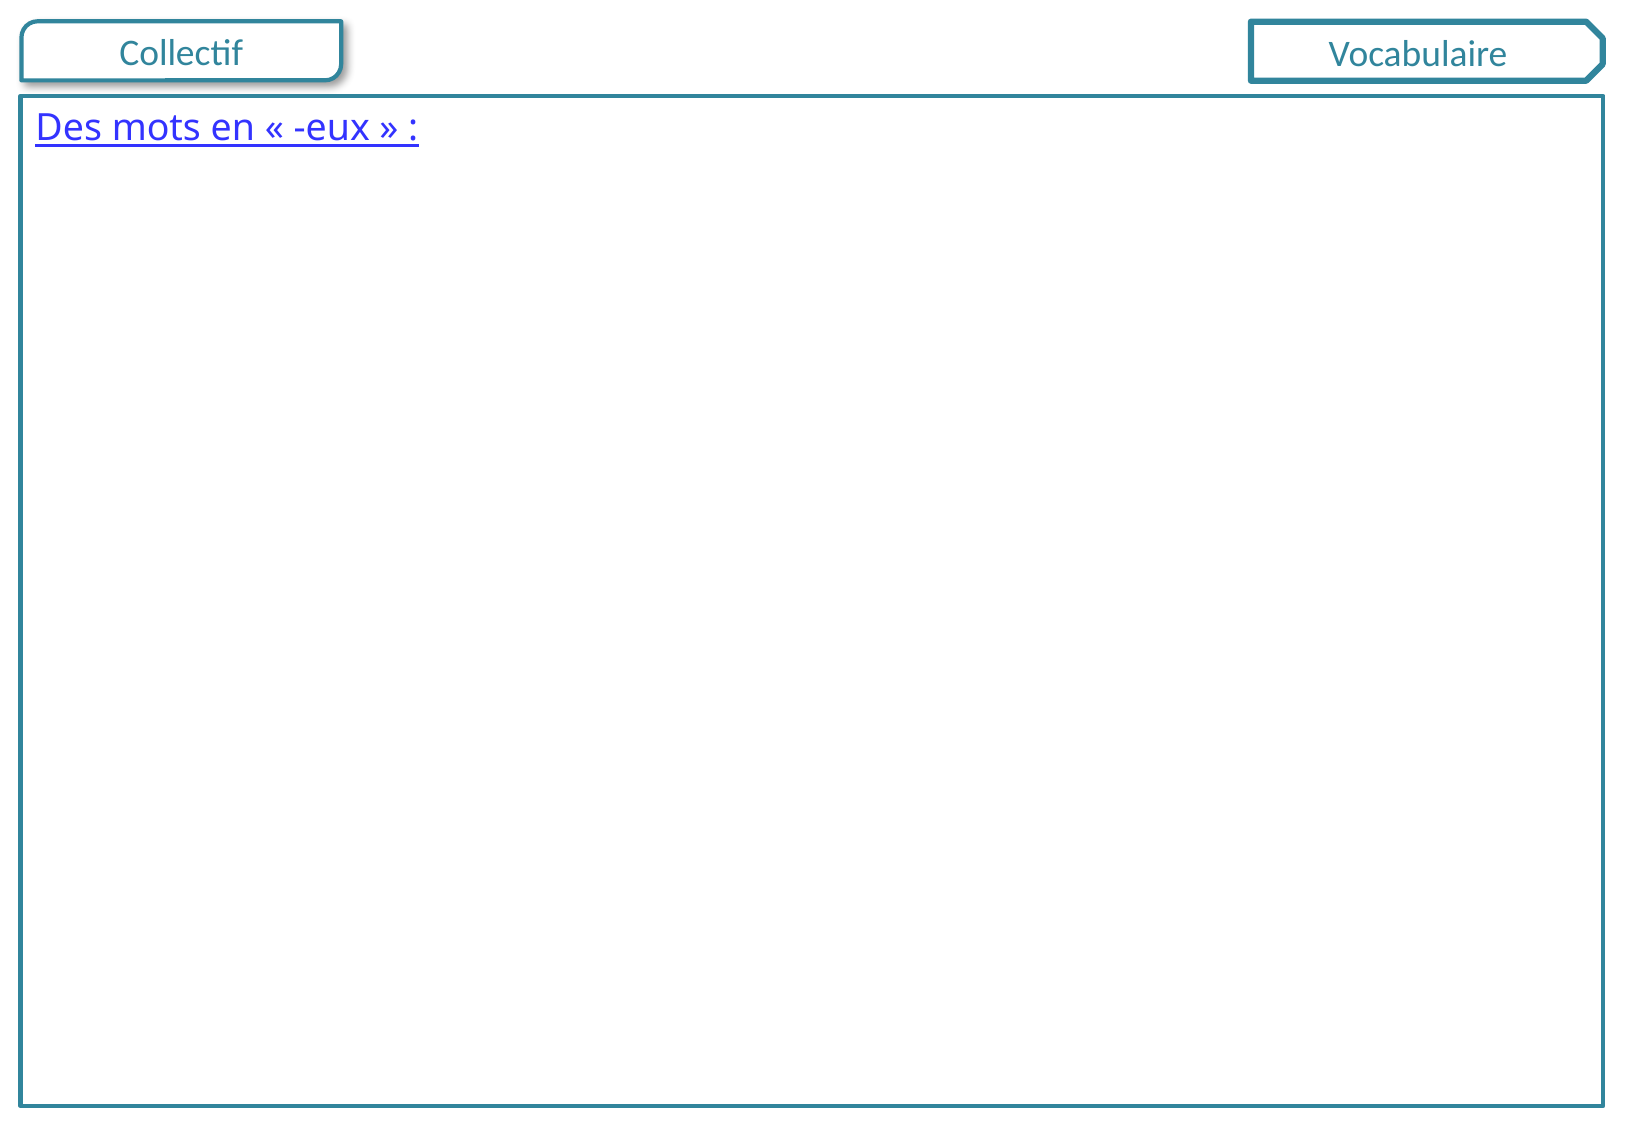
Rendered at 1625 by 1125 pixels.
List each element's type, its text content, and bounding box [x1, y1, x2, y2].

list Des mots en « -eux » : [18, 94, 1605, 1108]
list Vocabulaire [1251, 21, 1585, 81]
